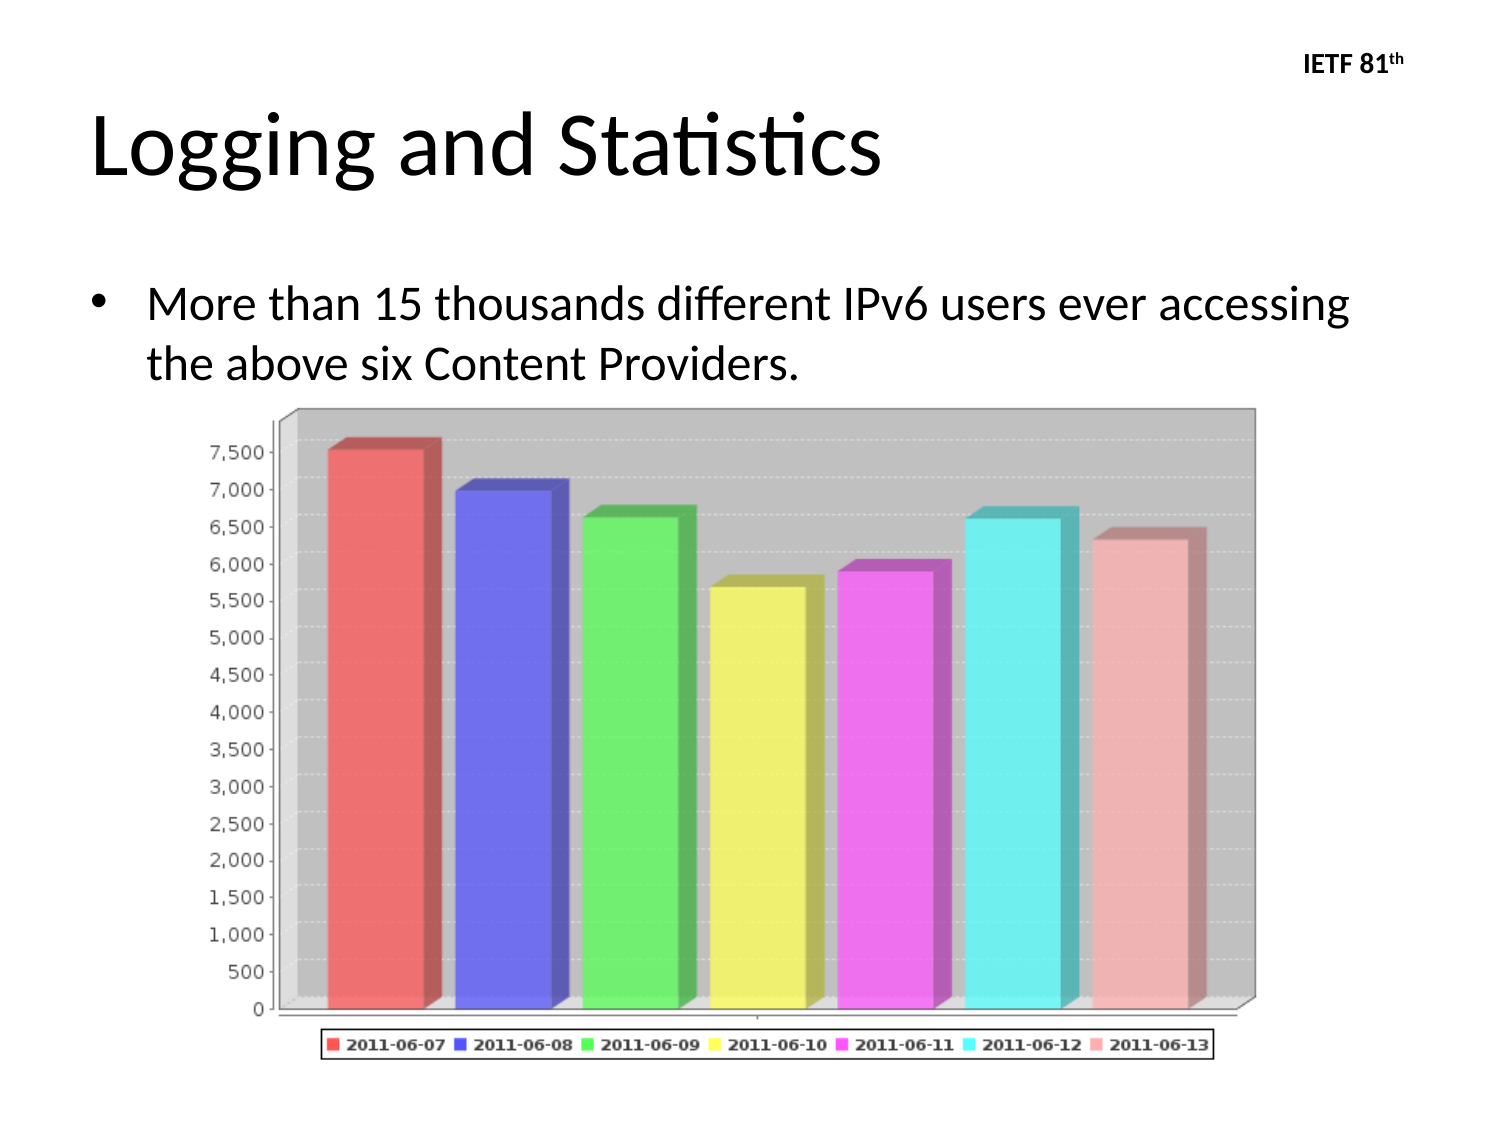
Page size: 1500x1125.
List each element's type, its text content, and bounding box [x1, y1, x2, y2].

list More than 15 thousands different IPv6 users ever accessing the above six Content Providers. [74, 262, 1426, 1006]
picture [199, 399, 1276, 1074]
title Logging and Statistics [74, 44, 1426, 233]
